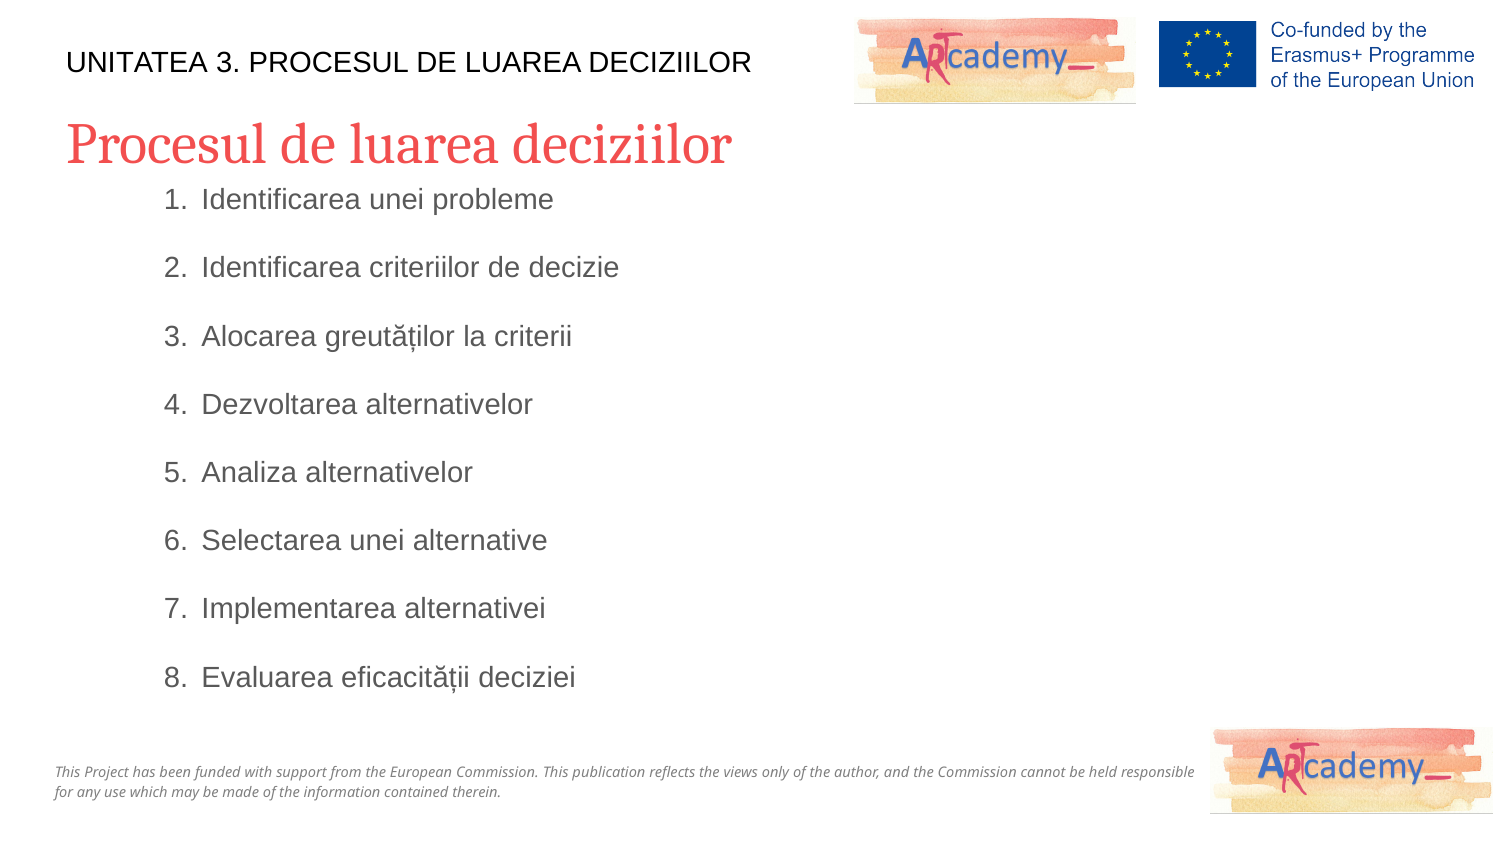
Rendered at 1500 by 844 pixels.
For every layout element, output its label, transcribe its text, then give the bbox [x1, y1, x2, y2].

picture [1210, 709, 1493, 844]
text_box This Project has been funded with support from the European Commission. This publication reflects the views only of the author, and the Commission cannot be held responsible for any use which may be made of the information contained therein. [39, 754, 1205, 799]
text_box UNITATEA 3. PROCESUL DE LUAREA DECIZIILOR [51, 36, 831, 86]
picture [854, 0, 1137, 134]
title Procesul de luarea deciziilor [51, 90, 1449, 165]
picture [1158, 21, 1474, 91]
list Identificarea unei probleme Identificarea criteriilor de decizie Alocarea greutăților la criterii Dezvoltarea alternativelor Analiza alternativelor Selectarea unei alternative Implementarea alternativei Evaluarea eficacității deciziei [51, 165, 1449, 754]
